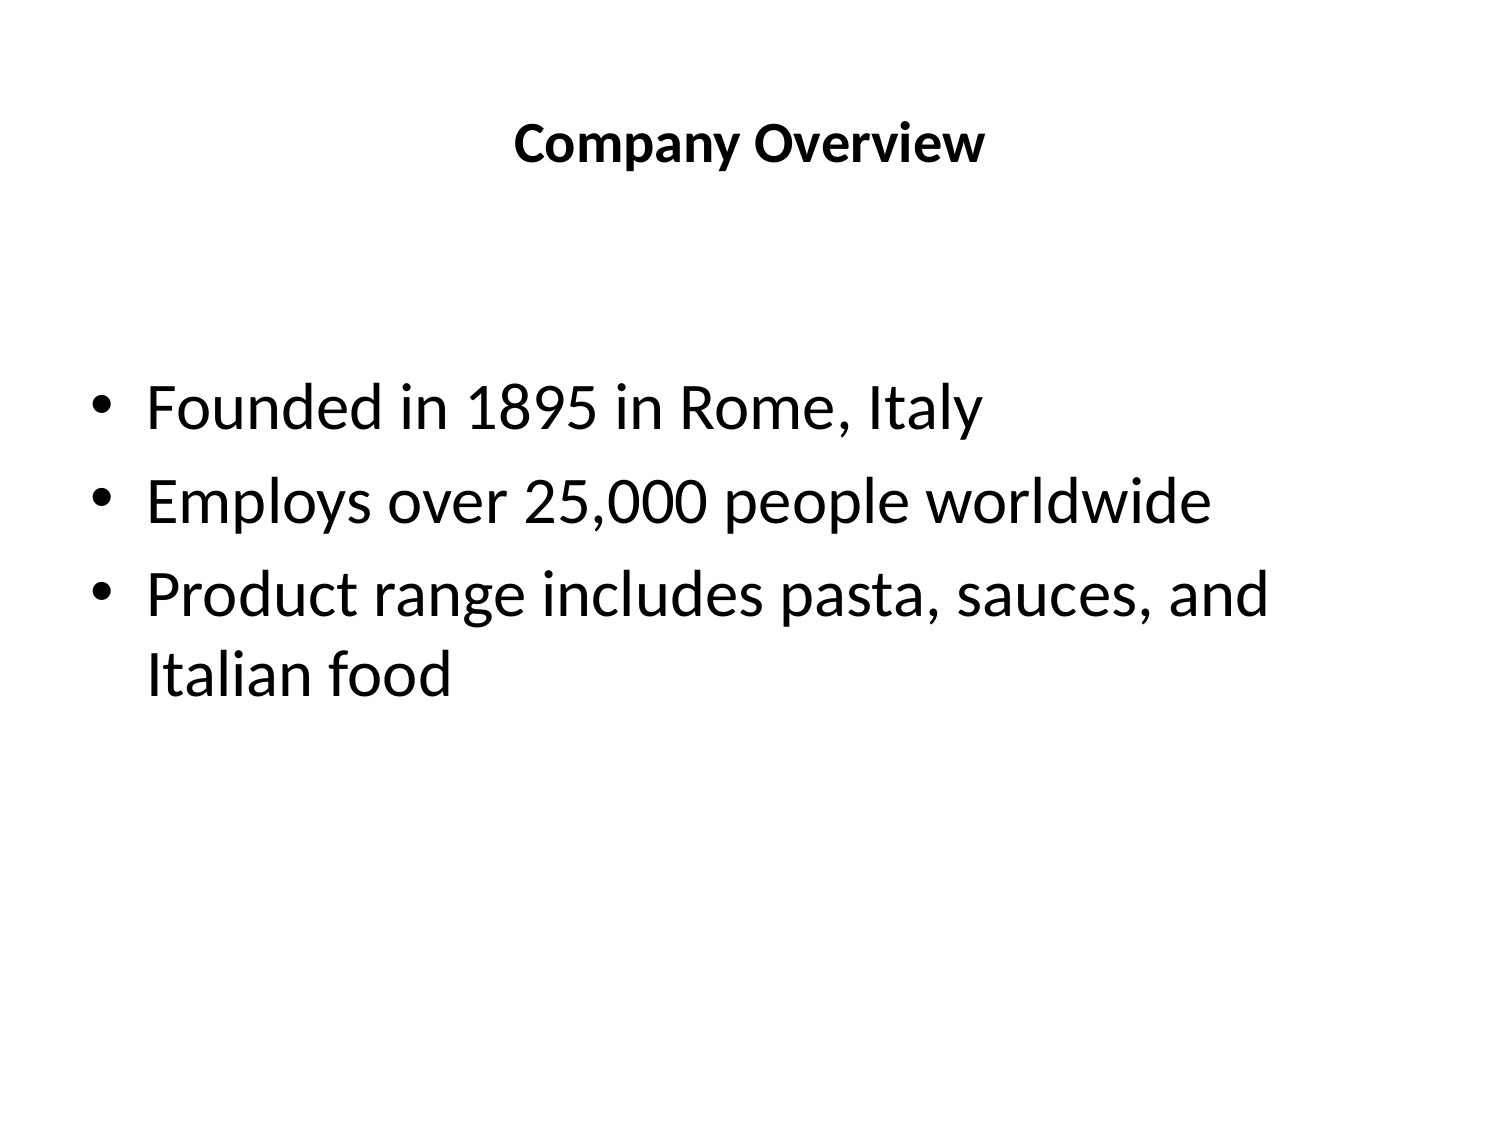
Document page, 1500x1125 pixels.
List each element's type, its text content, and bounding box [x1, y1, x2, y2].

list Founded in 1895 in Rome, Italy Employs over 25,000 people worldwide Product range includes pasta, sauces, and Italian food [75, 262, 1425, 1005]
title Company Overview [75, 45, 1425, 233]
